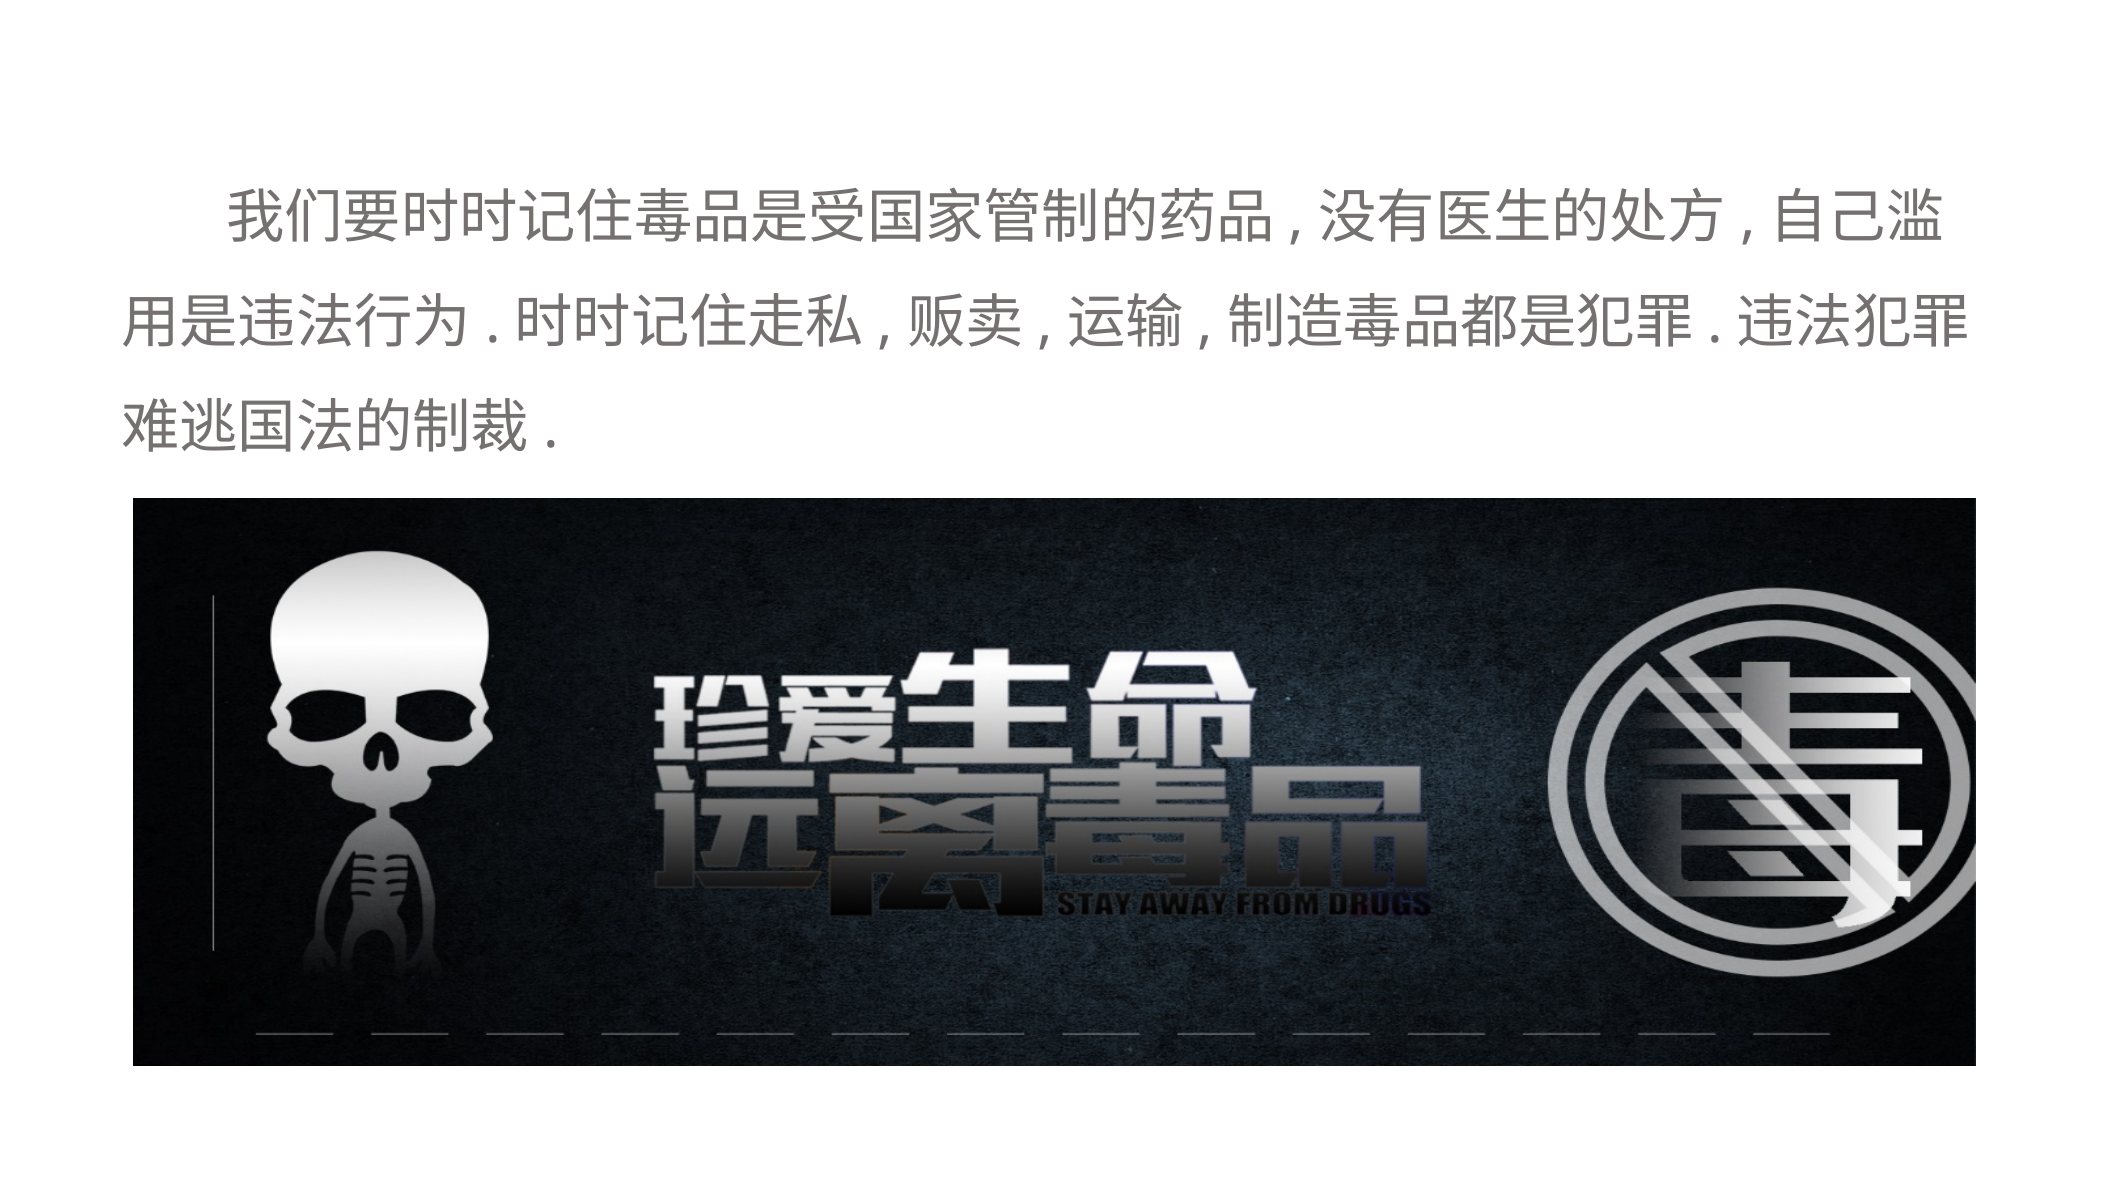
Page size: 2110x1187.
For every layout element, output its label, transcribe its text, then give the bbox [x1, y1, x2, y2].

text_box 我们要时时记住毒品是受国家管制的药品,没有医生的处方,自己滥用是违法行为.时时记住走私,贩卖,运输,制造毒品都是犯罪.违法犯罪难逃国法的制裁. [121, 144, 1988, 460]
picture [133, 498, 1977, 1066]
